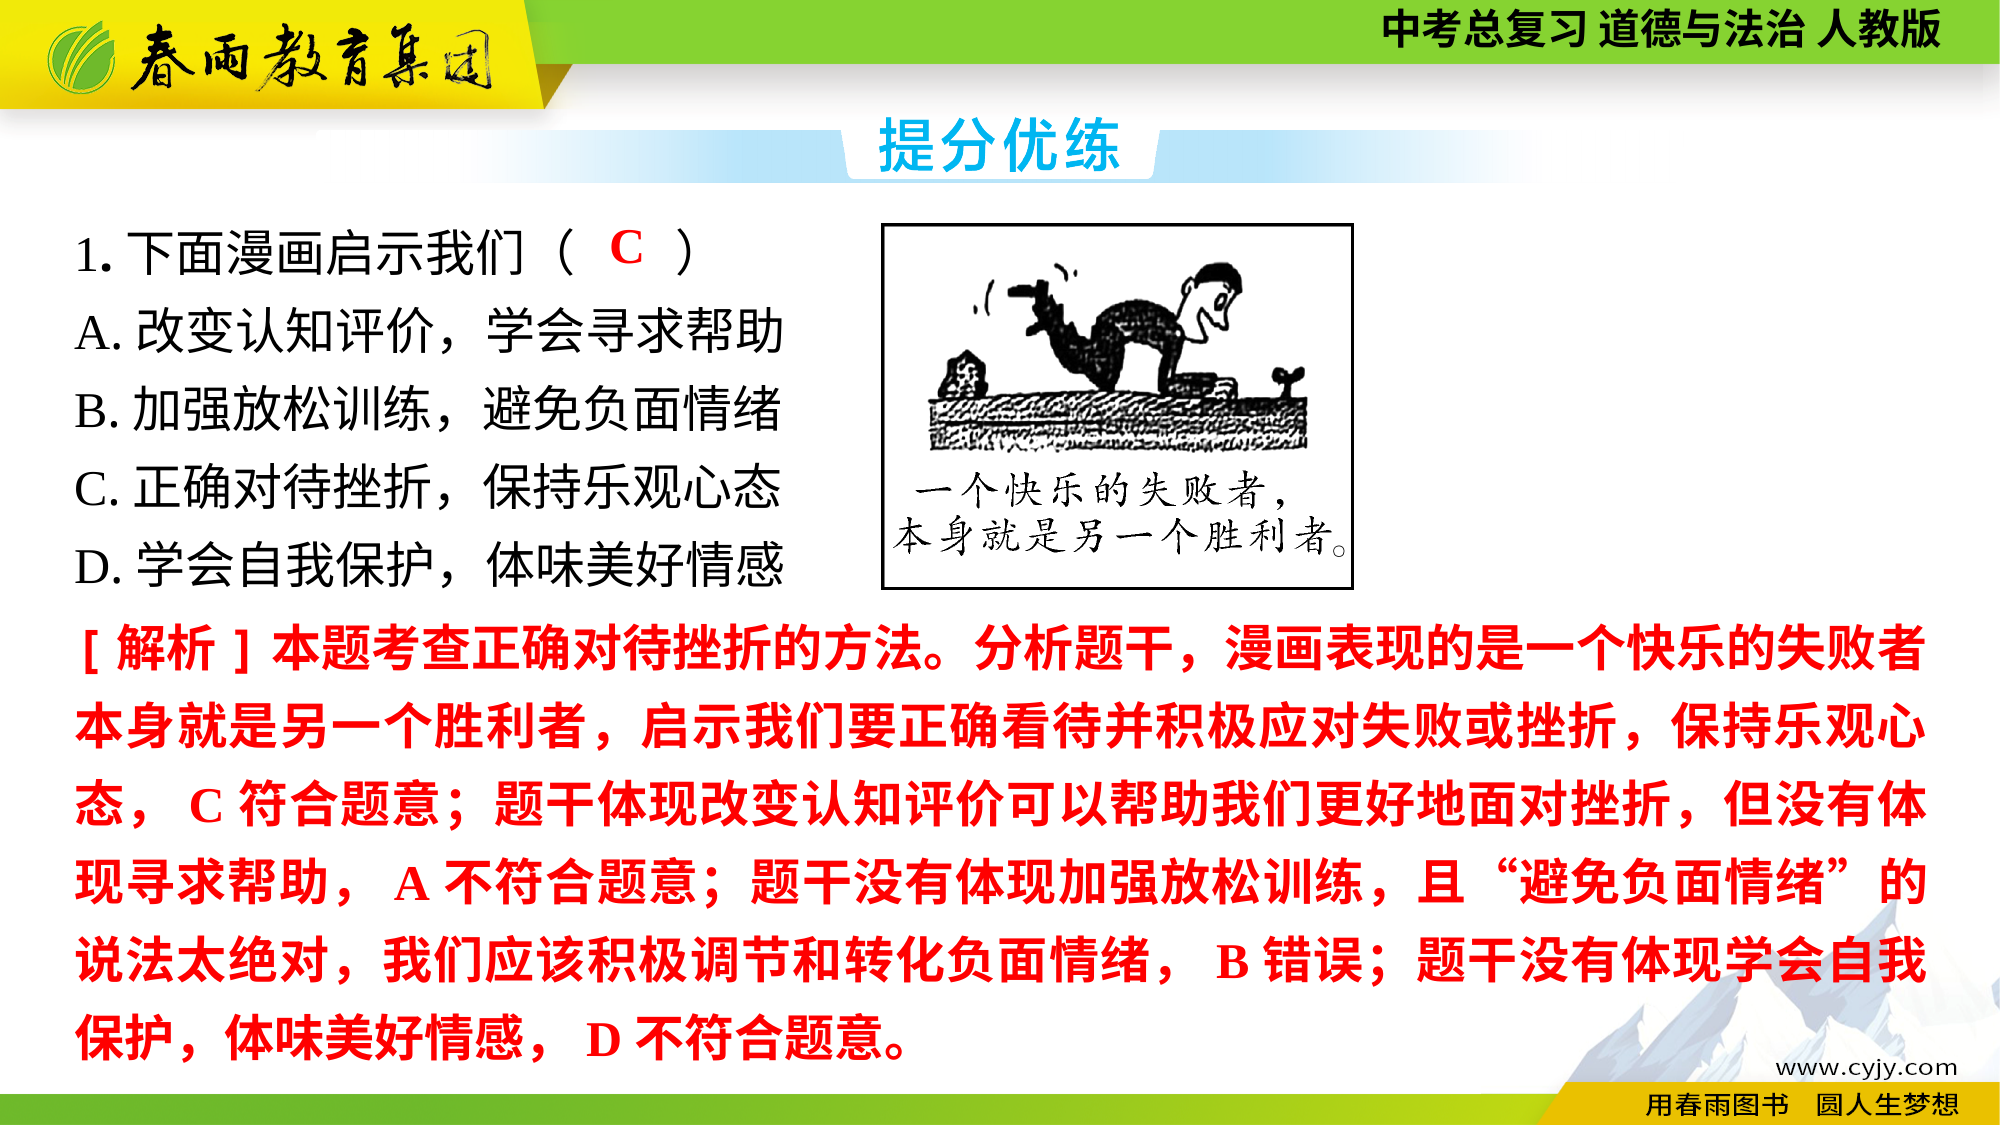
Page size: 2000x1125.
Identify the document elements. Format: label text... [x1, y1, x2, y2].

picture [0, 0, 2000, 1125]
text_box [解析]本题考查正确对待挫折的方法。分析题干，漫画表现的是一个快乐的失败者本身就是另一个胜利者，启示我们要正确看待并积极应对失败或挫折，保持乐观心态，C符合题意；题干体现改变认知评价可以帮助我们更好地面对挫折，但没有体现寻求帮助，A不符合题意；题干没有体现加强放松训练，且“避免负面情绪”的说法太绝对，我们应该积极调节和转化负面情绪，B错误；题干没有体现学会自我保护，体味美好情感，D不符合题意。 [59, 591, 1944, 1074]
text_box C [594, 206, 661, 282]
list 1.下面漫画启示我们（ ） A.改变认知评价，学会寻求帮助 B.加强放松训练，避免负面情绪 C.正确对待挫折，保持乐观心态 D.学会自我保护，体味美好情感 [59, 196, 1944, 591]
